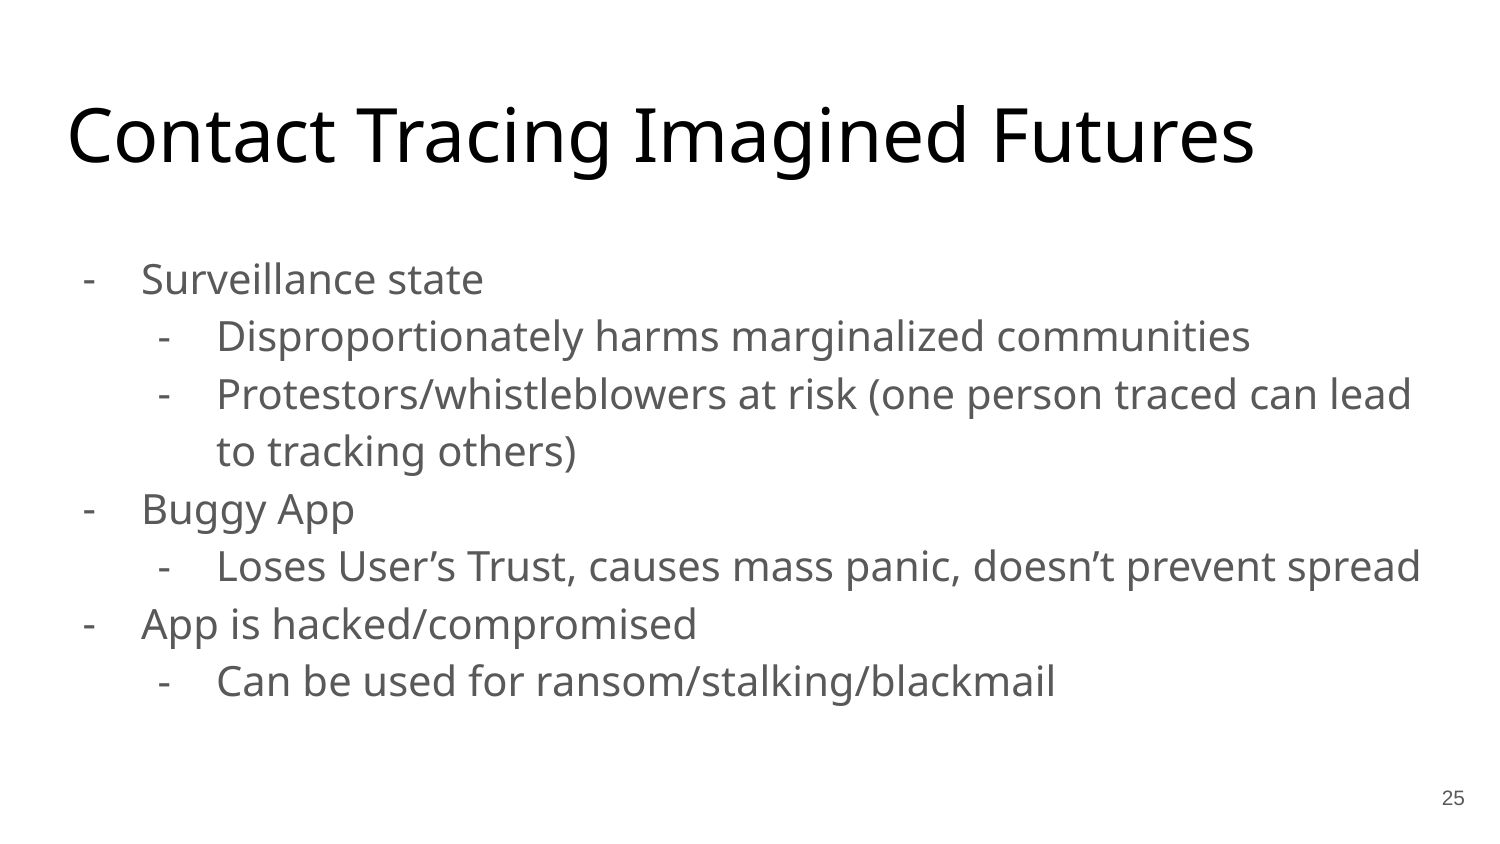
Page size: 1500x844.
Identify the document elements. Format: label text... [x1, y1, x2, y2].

list Surveillance state Disproportionately harms marginalized communities Protestors/whistleblowers at risk (one person traced can lead to tracking others) Buggy App Loses User’s Trust, causes mass panic, doesn’t prevent spread App is hacked/compromised Can be used for ransom/stalking/blackmail [51, 189, 1441, 762]
slide_number 25 [1389, 764, 1480, 830]
title Contact Tracing Imagined Futures [51, 72, 1449, 167]
